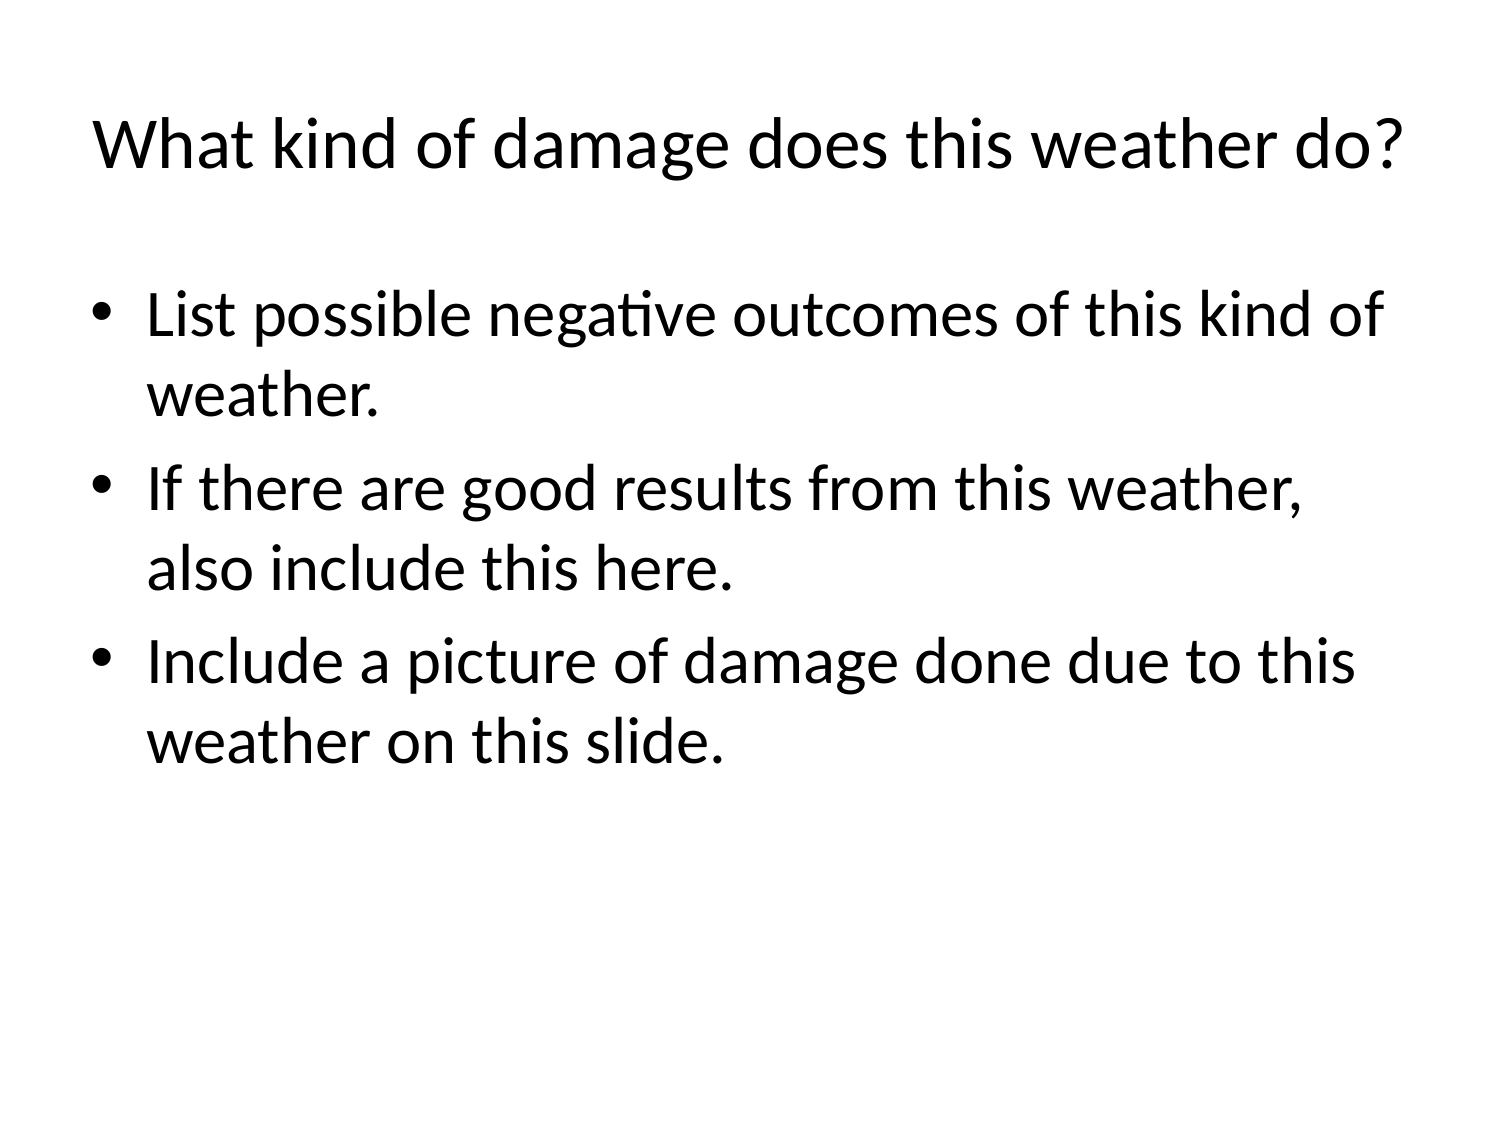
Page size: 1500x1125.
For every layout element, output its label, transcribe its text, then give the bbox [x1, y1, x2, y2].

title What kind of damage does this weather do? [75, 45, 1425, 233]
list List possible negative outcomes of this kind of weather. If there are good results from this weather, also include this here. Include a picture of damage done due to this weather on this slide. [75, 262, 1425, 1005]
